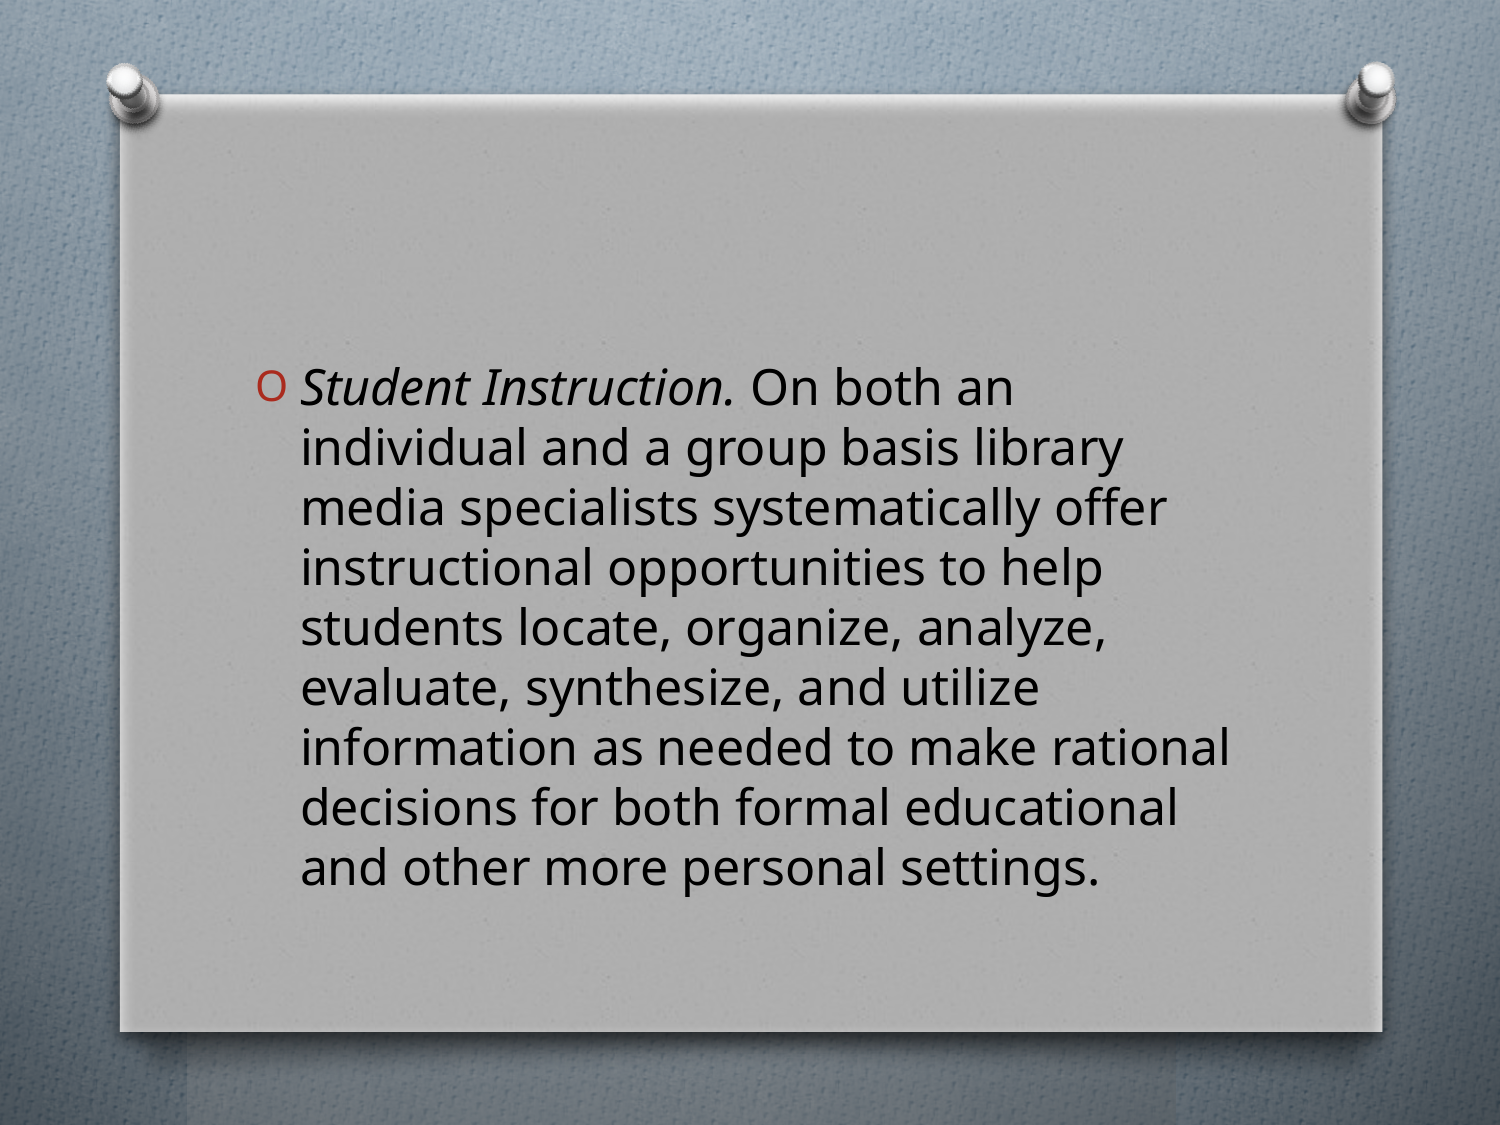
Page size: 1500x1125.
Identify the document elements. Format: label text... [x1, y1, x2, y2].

picture [75, 29, 198, 153]
picture [1317, 35, 1439, 156]
list Student Instruction. On both an individual and a group basis library media specialists systematically offer instructional opportunities to help students locate, organize, analyze, evaluate, synthesize, and utilize information as needed to make rational decisions for both formal educational and other more personal settings. [240, 347, 1257, 939]
